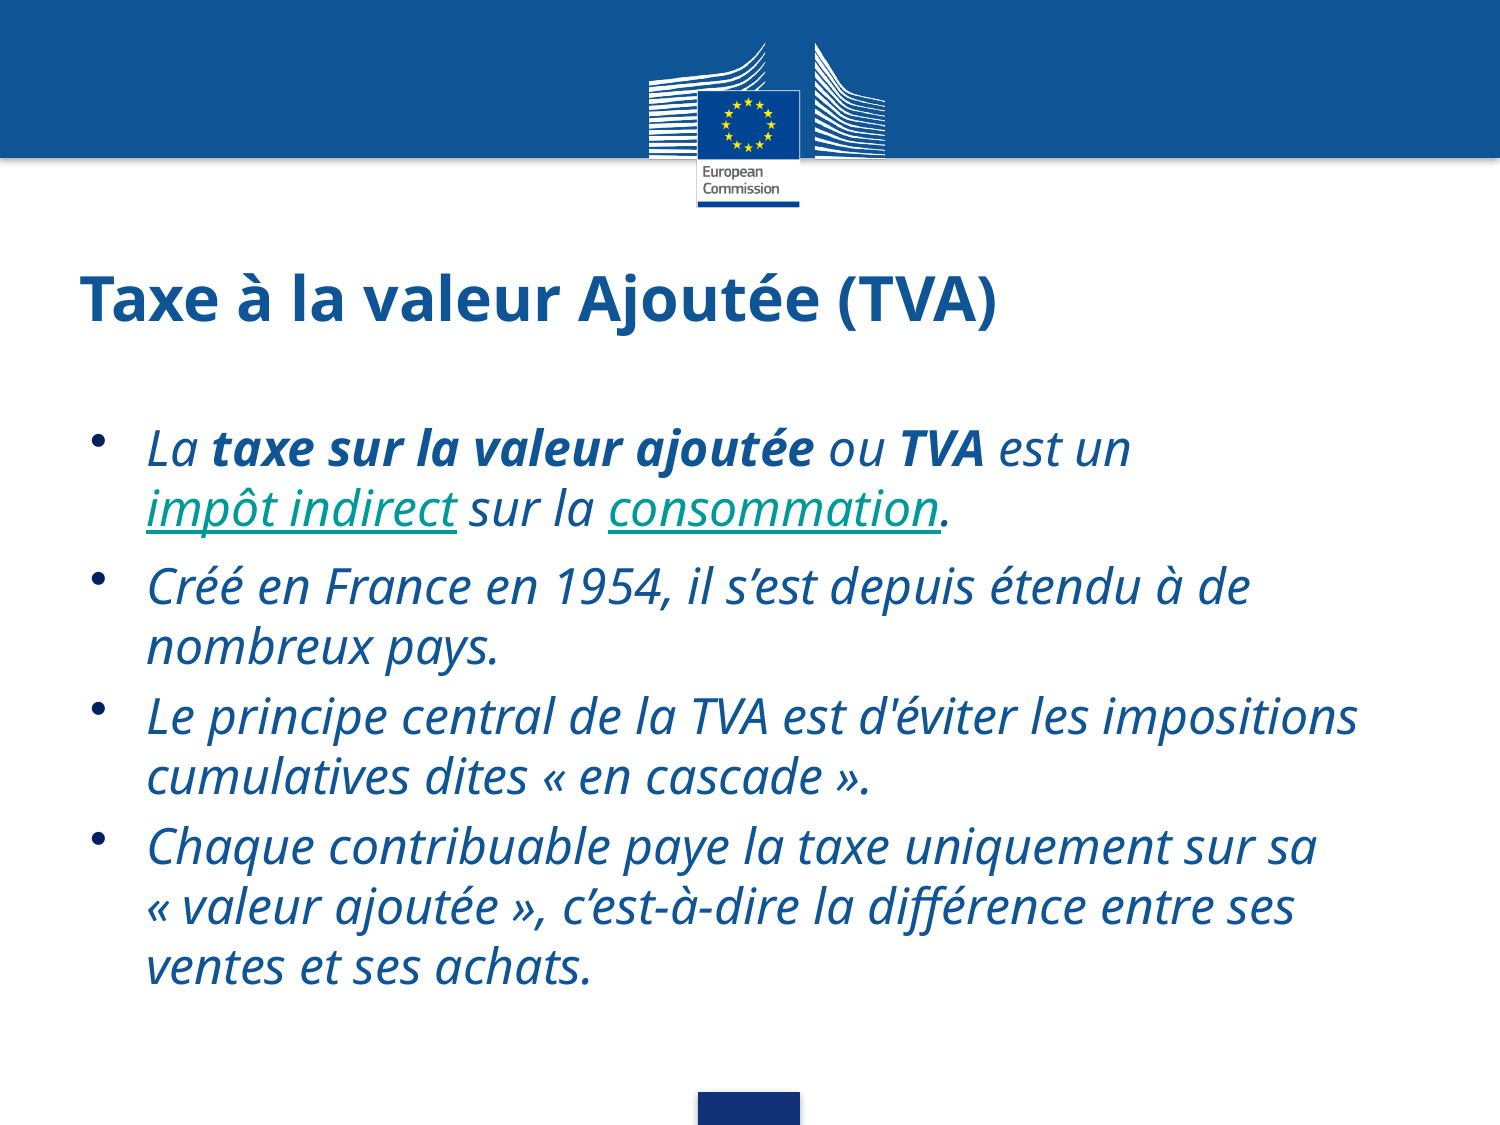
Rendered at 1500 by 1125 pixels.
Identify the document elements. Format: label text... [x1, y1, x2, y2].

title Taxe à la valeur Ajoutée (TVA) [64, 219, 1416, 374]
picture [649, 42, 885, 208]
list La taxe sur la valeur ajoutée ou TVA est un impôt indirect sur la consommation. Créé en France en 1954, il s’est depuis étendu à de nombreux pays. Le principe central de la TVA est d'éviter les impositions cumulatives dites « en cascade ». Chaque contribuable paye la taxe uniquement sur sa « valeur ajoutée », c’est-à-dire la différence entre ses ventes et ses achats. [74, 408, 1426, 988]
